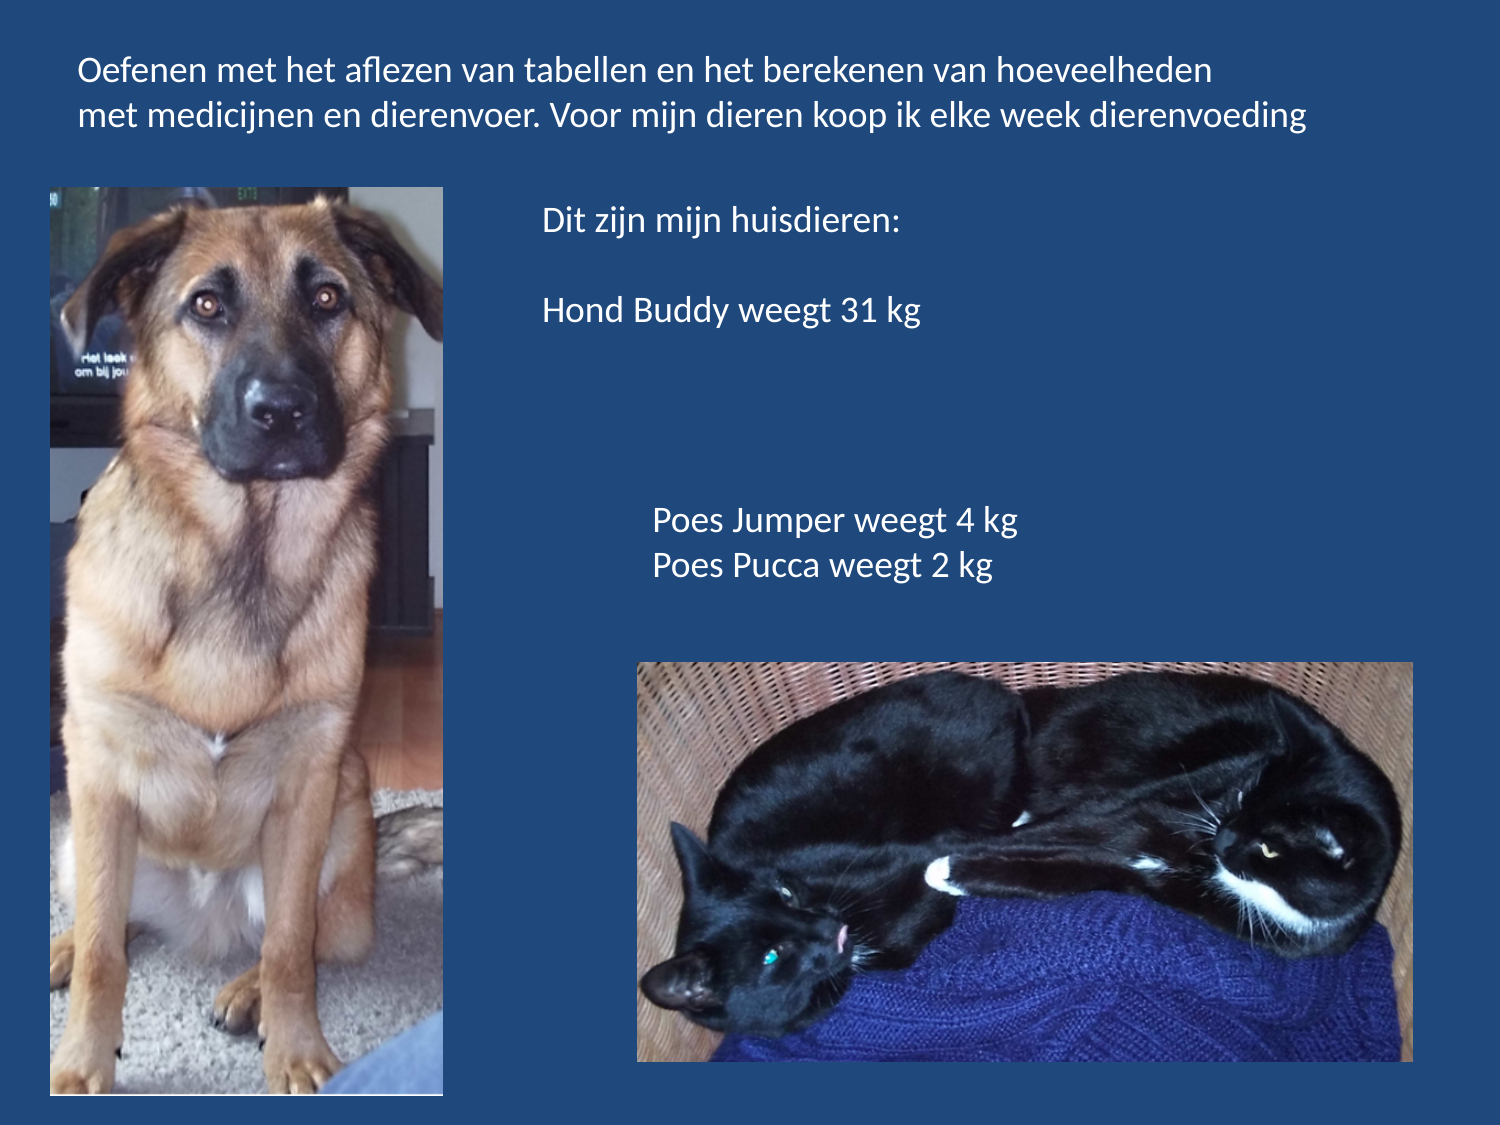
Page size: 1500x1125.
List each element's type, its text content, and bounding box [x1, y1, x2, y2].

text_box Oefenen met het aflezen van tabellen en het berekenen van hoeveelheden met medicijnen en dierenvoer. Voor mijn dieren koop ik elke week dierenvoeding [62, 37, 1438, 143]
picture [49, 187, 443, 1096]
text_box Dit zijn mijn huisdieren: Hond Buddy weegt 31 kg [527, 187, 946, 338]
picture [637, 662, 1413, 1063]
text_box Poes Jumper weegt 4 kg Poes Pucca weegt 2 kg [637, 487, 1388, 593]
